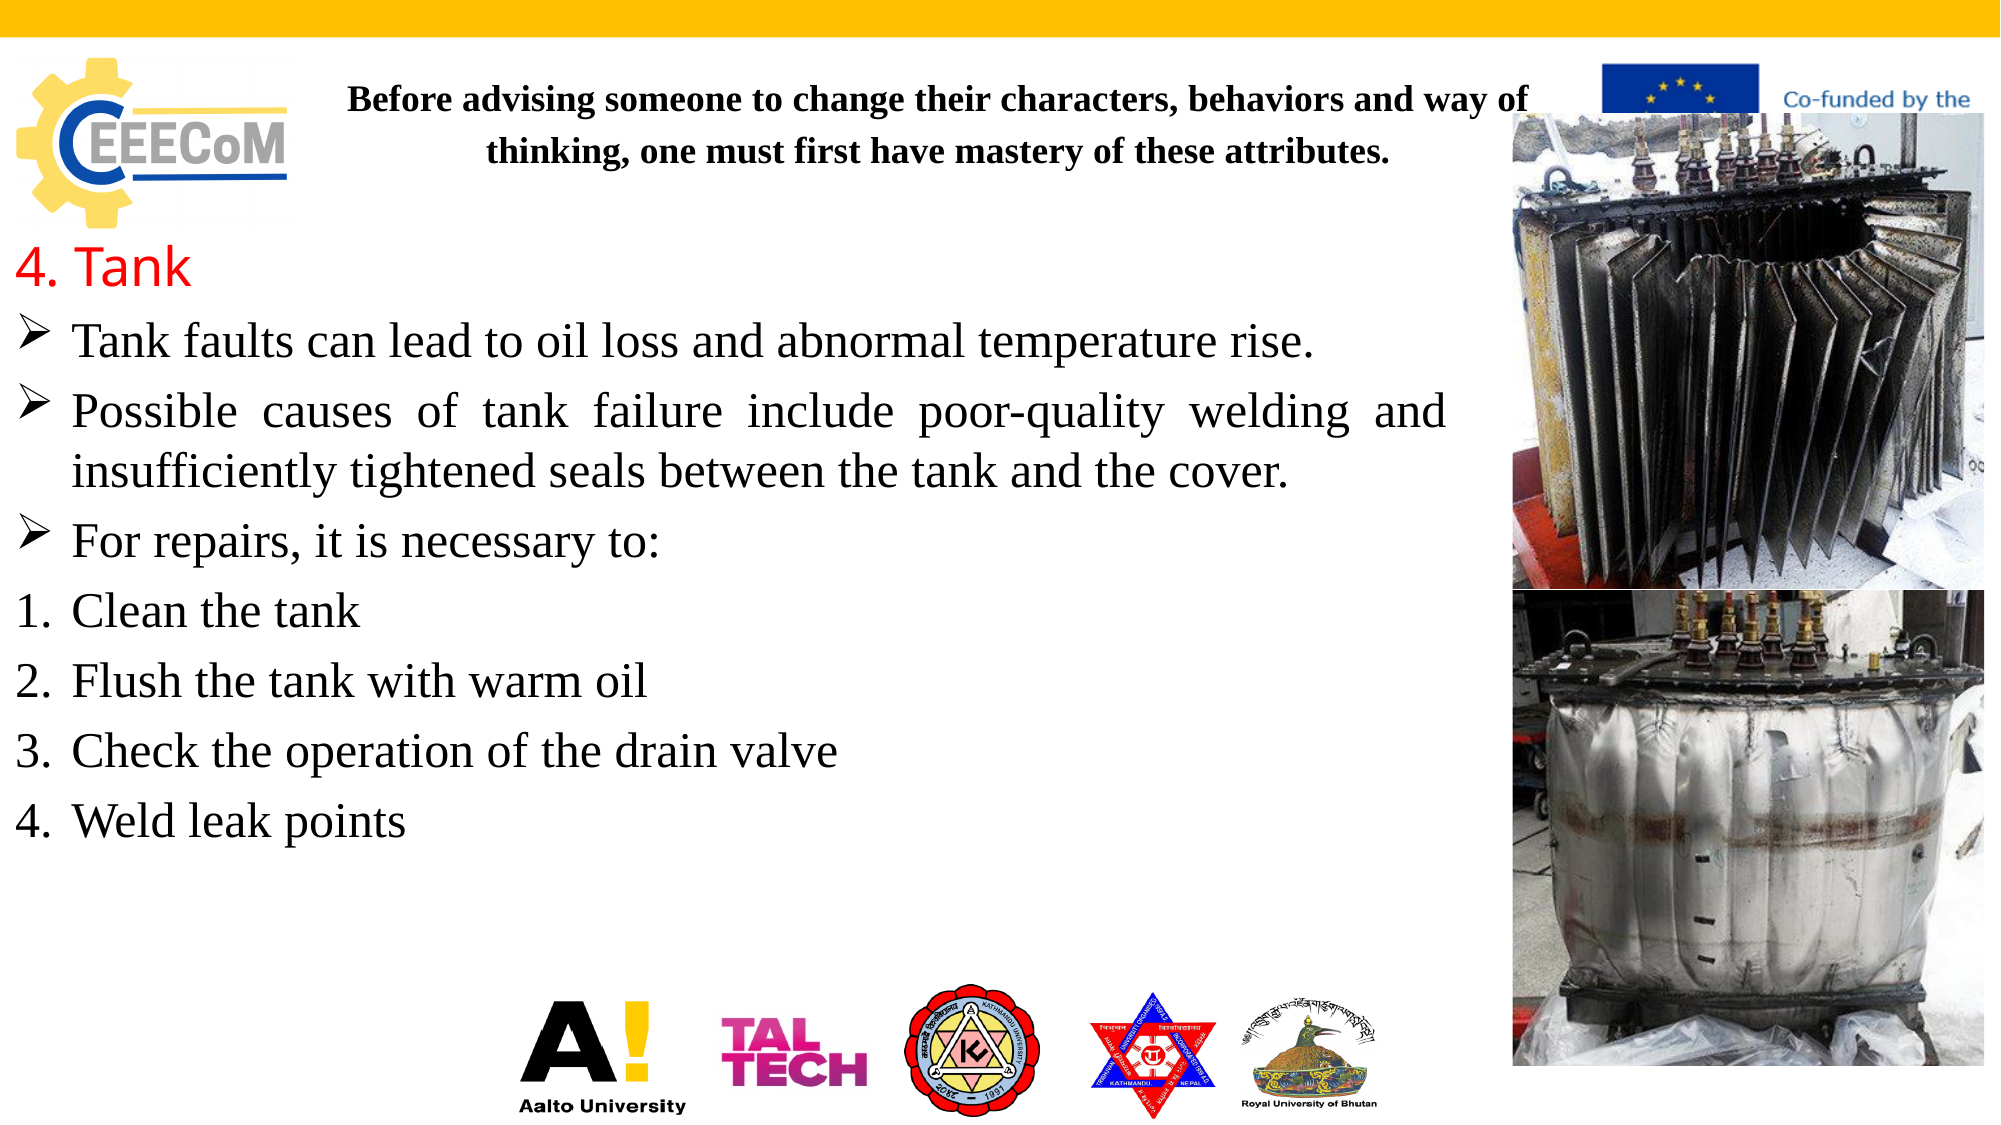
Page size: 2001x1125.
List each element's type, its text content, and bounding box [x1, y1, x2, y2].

picture [512, 984, 1382, 1125]
list 4. Tank Tank faults can lead to oil loss and abnormal temperature rise. Possible causes of tank failure include poor-quality welding and insufficiently tightened seals between the tank and the cover. For repairs, it is necessary to: Clean the tank Flush the tank with warm oil Check the operation of the drain valve Weld leak points [0, 224, 1463, 975]
title Before advising someone to change their characters, behaviors and way of thinking, one must first have mastery of these attributes. [312, 37, 1565, 201]
picture [11, 50, 299, 224]
picture [1512, 590, 1985, 1067]
picture [1512, 46, 2000, 589]
